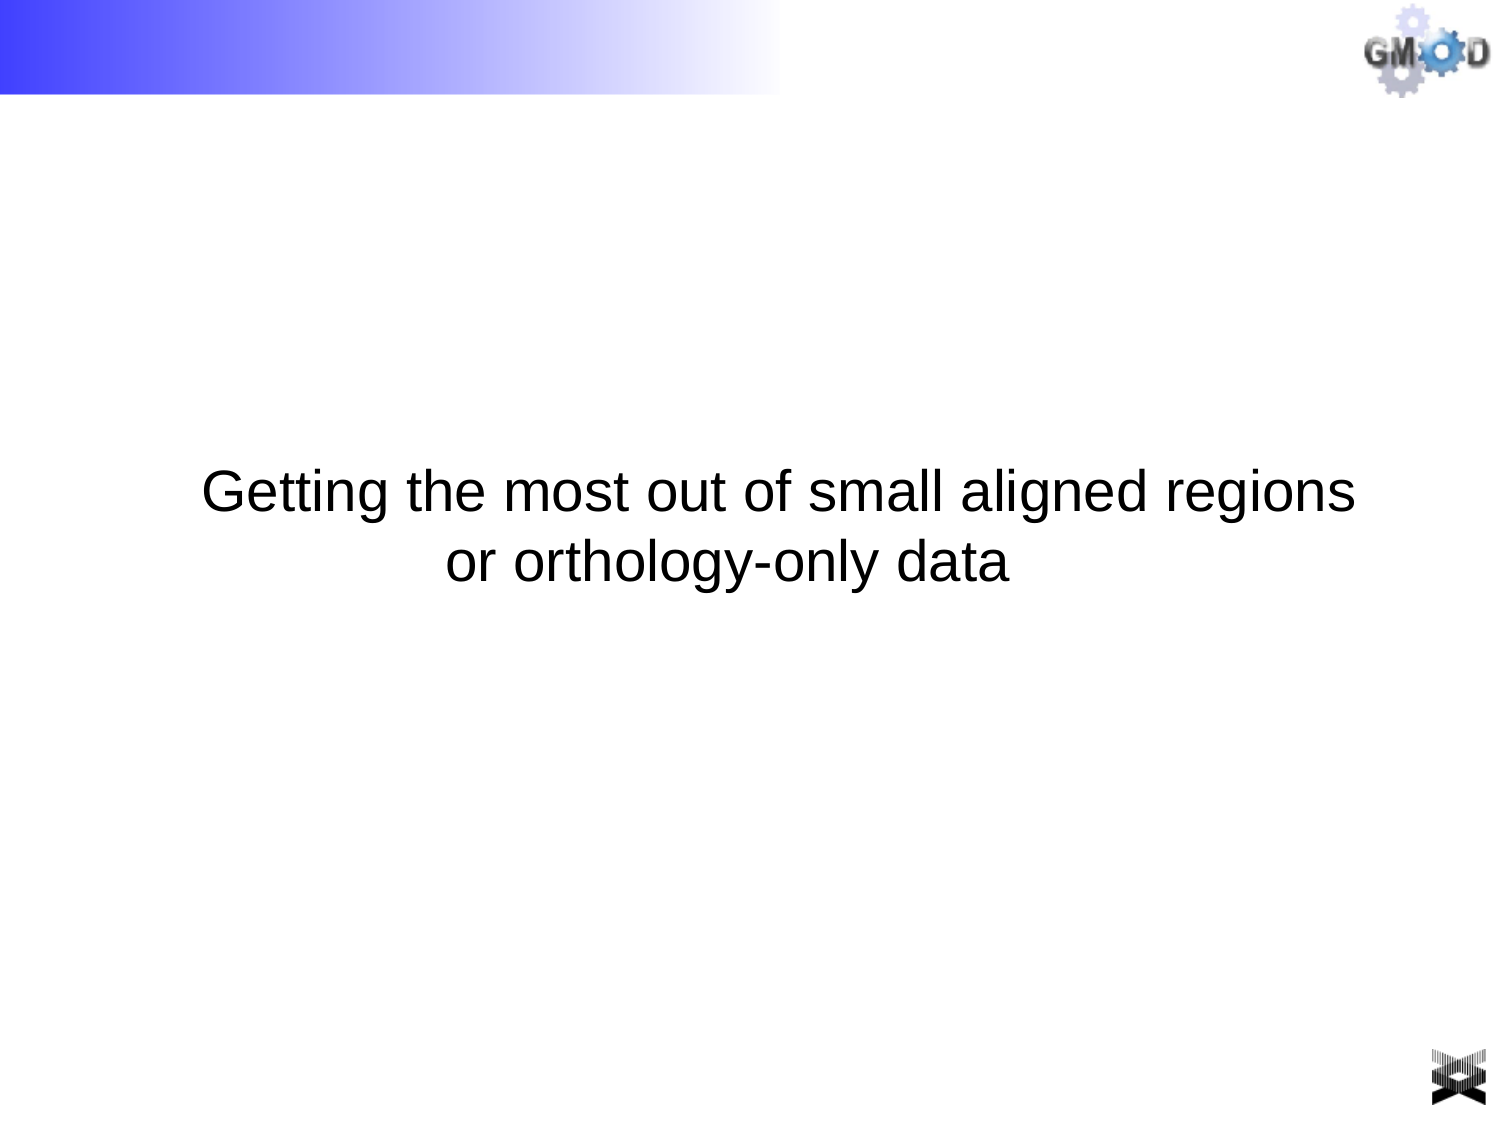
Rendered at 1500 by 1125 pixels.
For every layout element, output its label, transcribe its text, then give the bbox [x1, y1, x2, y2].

text_box Getting the most out of small aligned regions or orthology-only data [186, 445, 1420, 581]
picture [1431, 1049, 1487, 1105]
